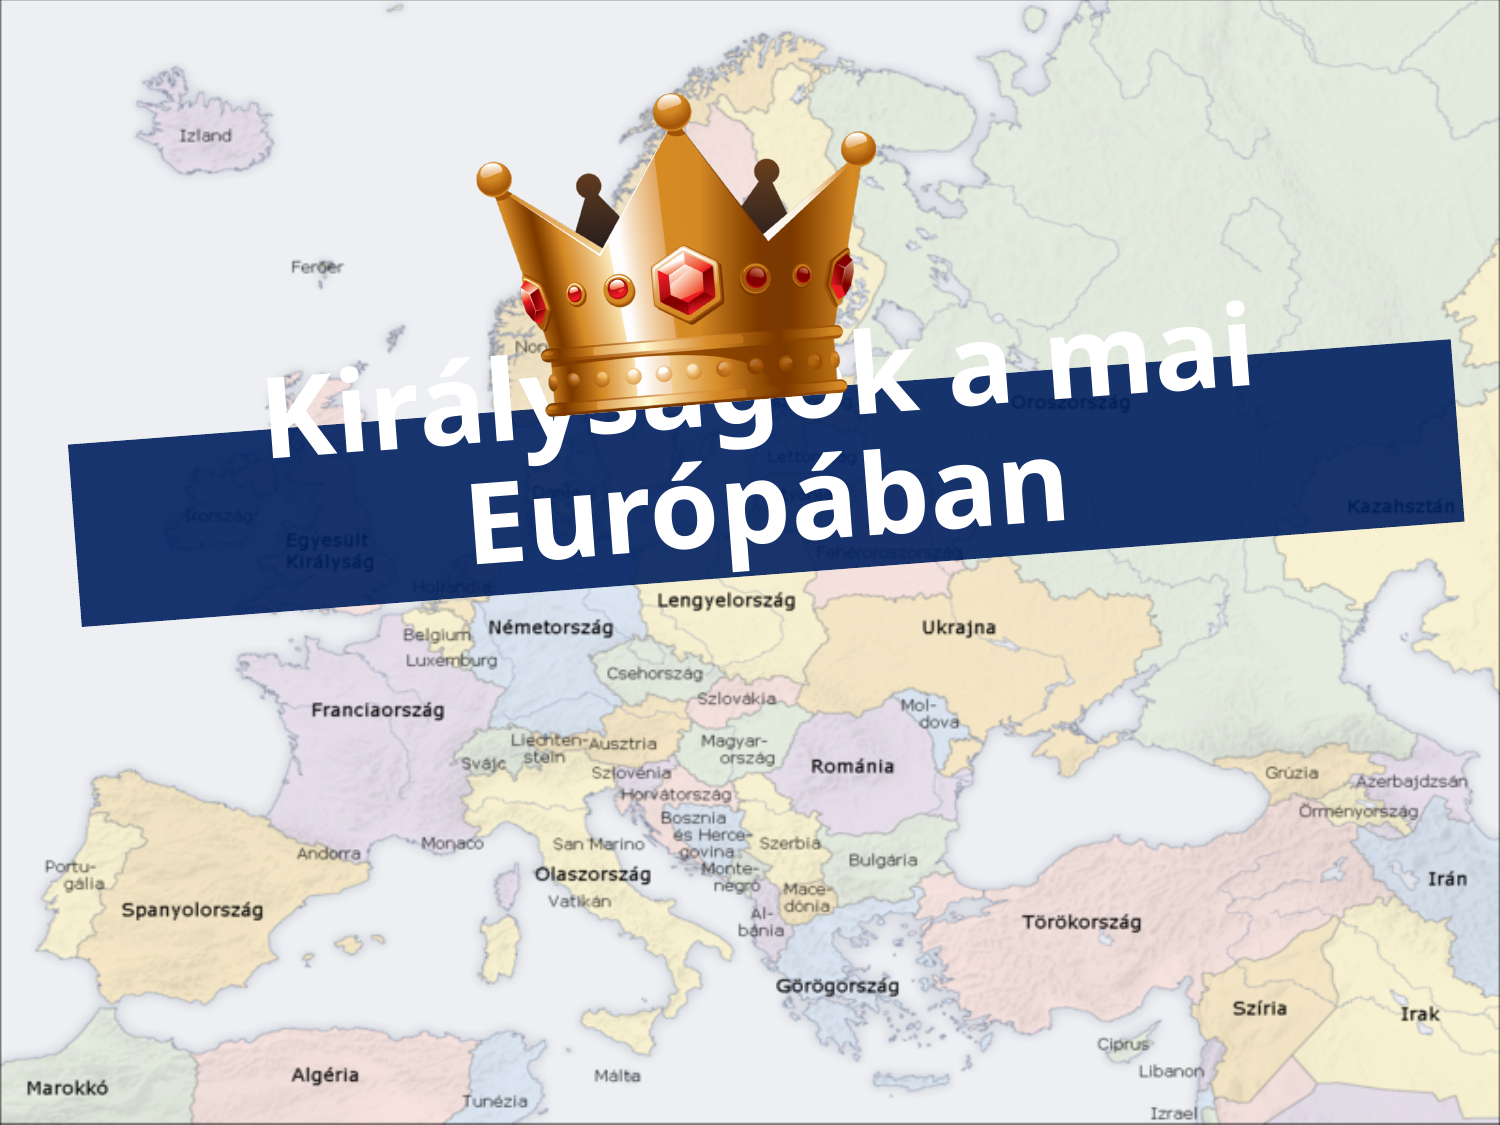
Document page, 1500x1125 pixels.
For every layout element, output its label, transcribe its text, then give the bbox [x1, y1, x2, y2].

title Királyságok a mai Európában [67, 339, 1465, 627]
picture [0, 0, 1500, 1125]
